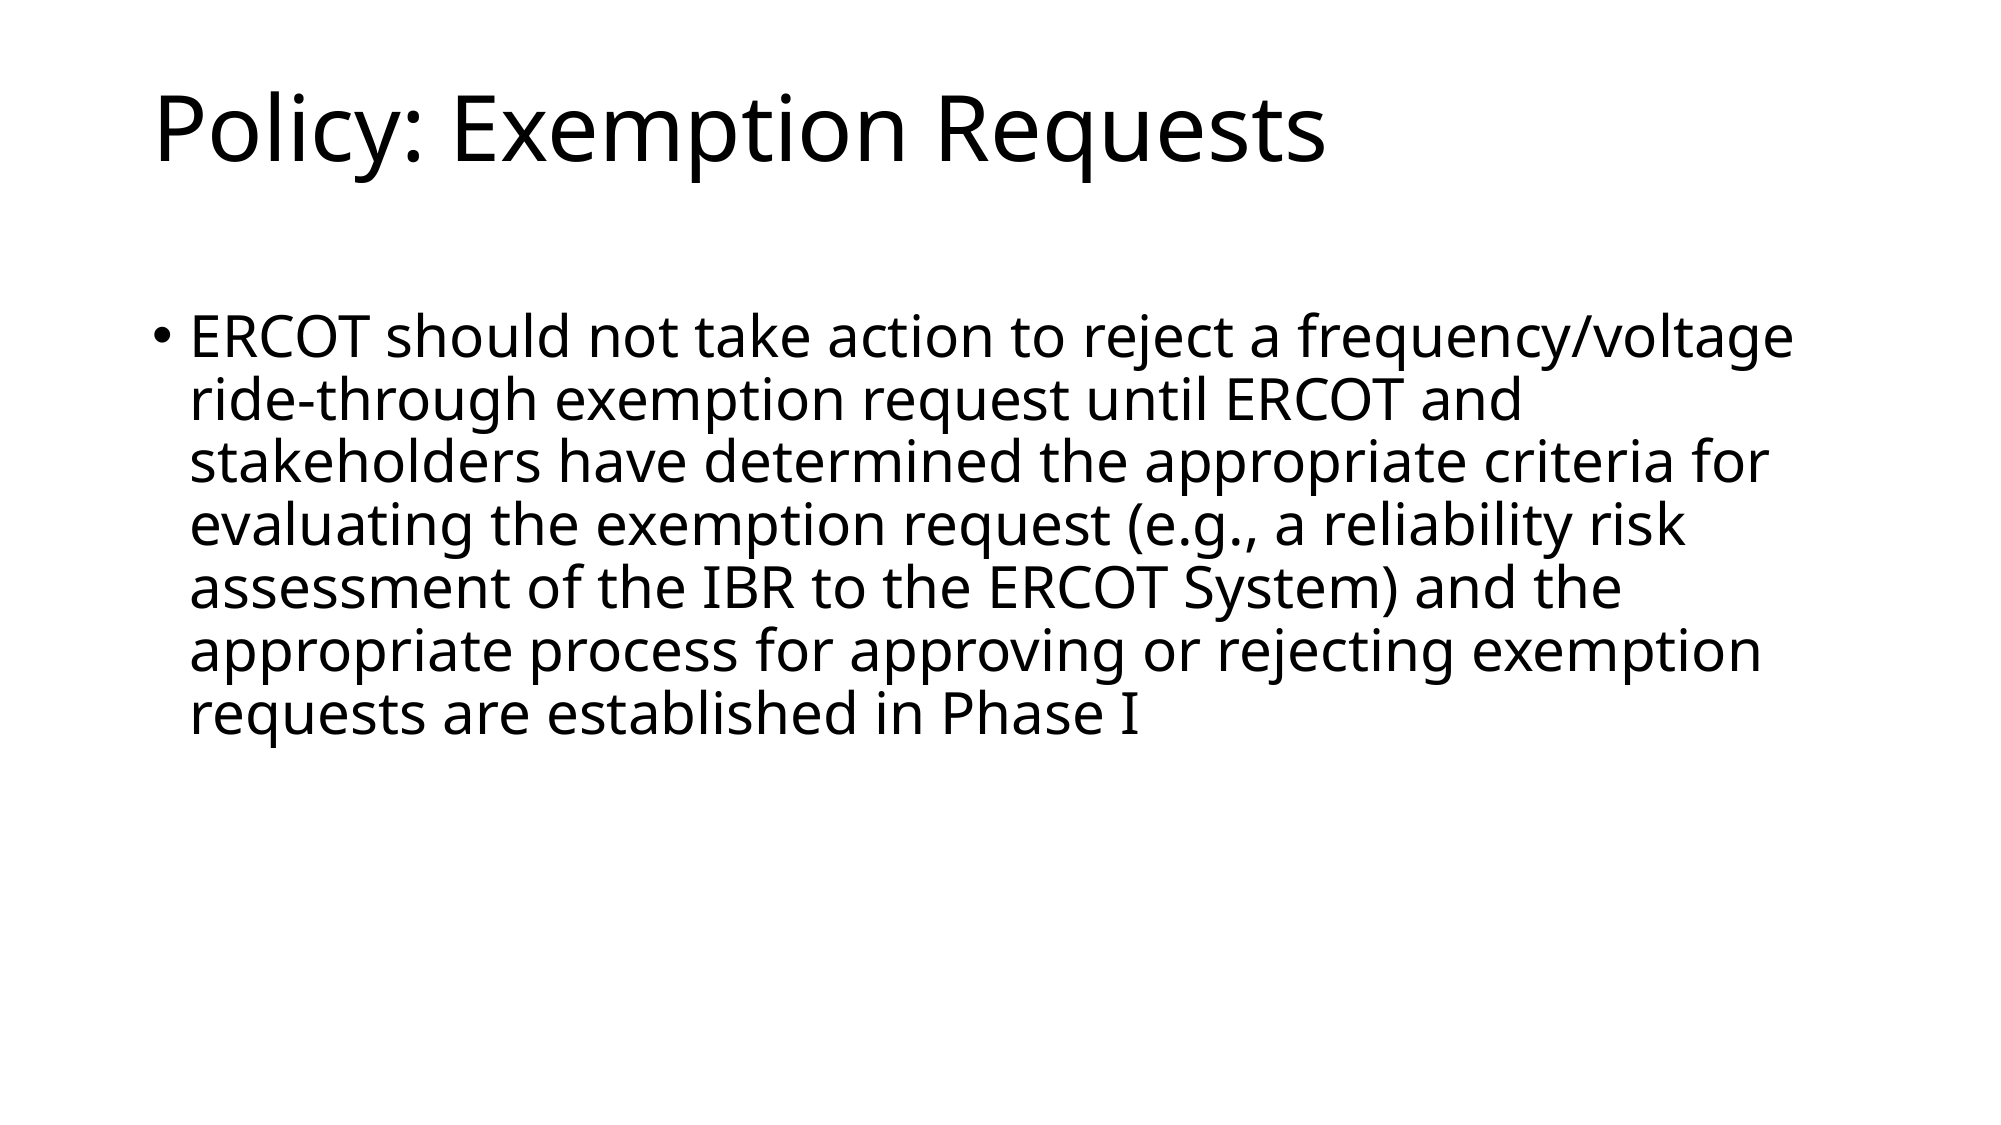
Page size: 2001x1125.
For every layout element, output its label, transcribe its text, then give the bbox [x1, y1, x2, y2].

list ERCOT should not take action to reject a frequency/voltage ride-through exemption request until ERCOT and stakeholders have determined the appropriate criteria for evaluating the exemption request (e.g., a reliability risk assessment of the IBR to the ERCOT System) and the appropriate process for approving or rejecting exemption requests are established in Phase I [137, 299, 1863, 1014]
title Policy: Exemption Requests [137, 22, 1863, 241]
